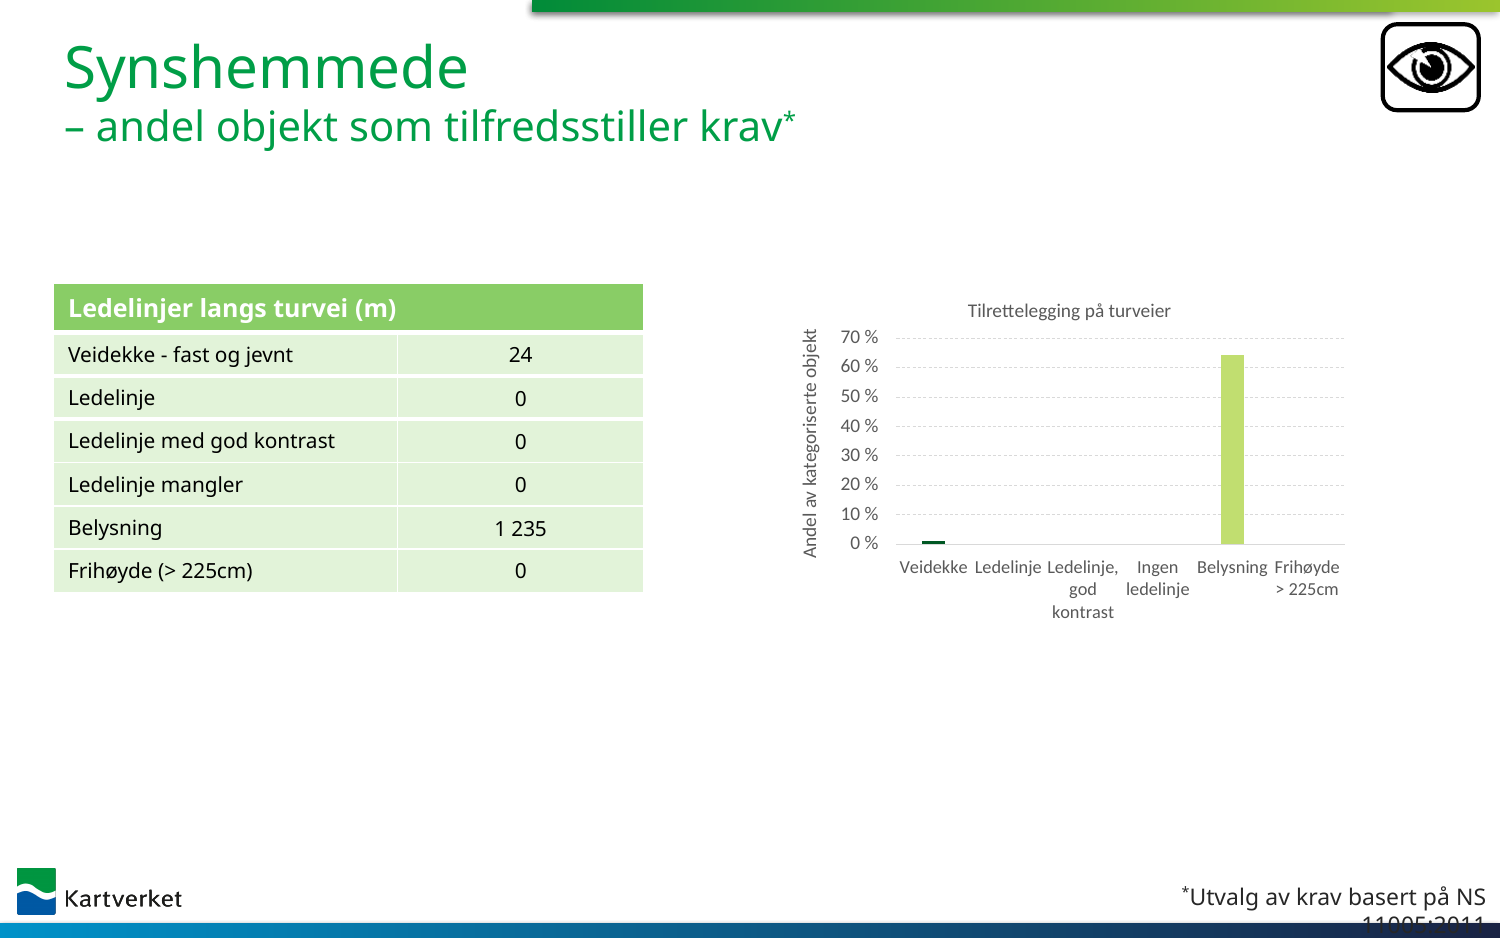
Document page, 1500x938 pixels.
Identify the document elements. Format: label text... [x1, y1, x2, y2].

table_cell Ledelinje [54, 378, 397, 417]
table_header Ledelinjer langs turvei (m) [54, 284, 643, 330]
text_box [1382, 24, 1480, 111]
text_box Synshemmede – andel objekt som tilfredsstiller krav* [49, 24, 1431, 158]
picture [791, 291, 1348, 630]
table_cell 0 [398, 421, 643, 462]
table_cell Frihøyde (> 225cm) [54, 550, 397, 592]
table_cell 0 [398, 463, 643, 505]
table_cell 0 [398, 378, 643, 417]
table_cell 24 [398, 335, 643, 374]
text_box *Utvalg av krav basert på NS 11005:2011 [1068, 873, 1500, 938]
table_cell 1 235 [398, 507, 643, 548]
table_cell Belysning [54, 507, 397, 548]
table_cell Ledelinje mangler [54, 463, 397, 505]
table_cell Veidekke - fast og jevnt [54, 335, 397, 374]
table_cell 0 [398, 550, 643, 592]
table_cell Ledelinje med god kontrast [54, 421, 397, 462]
